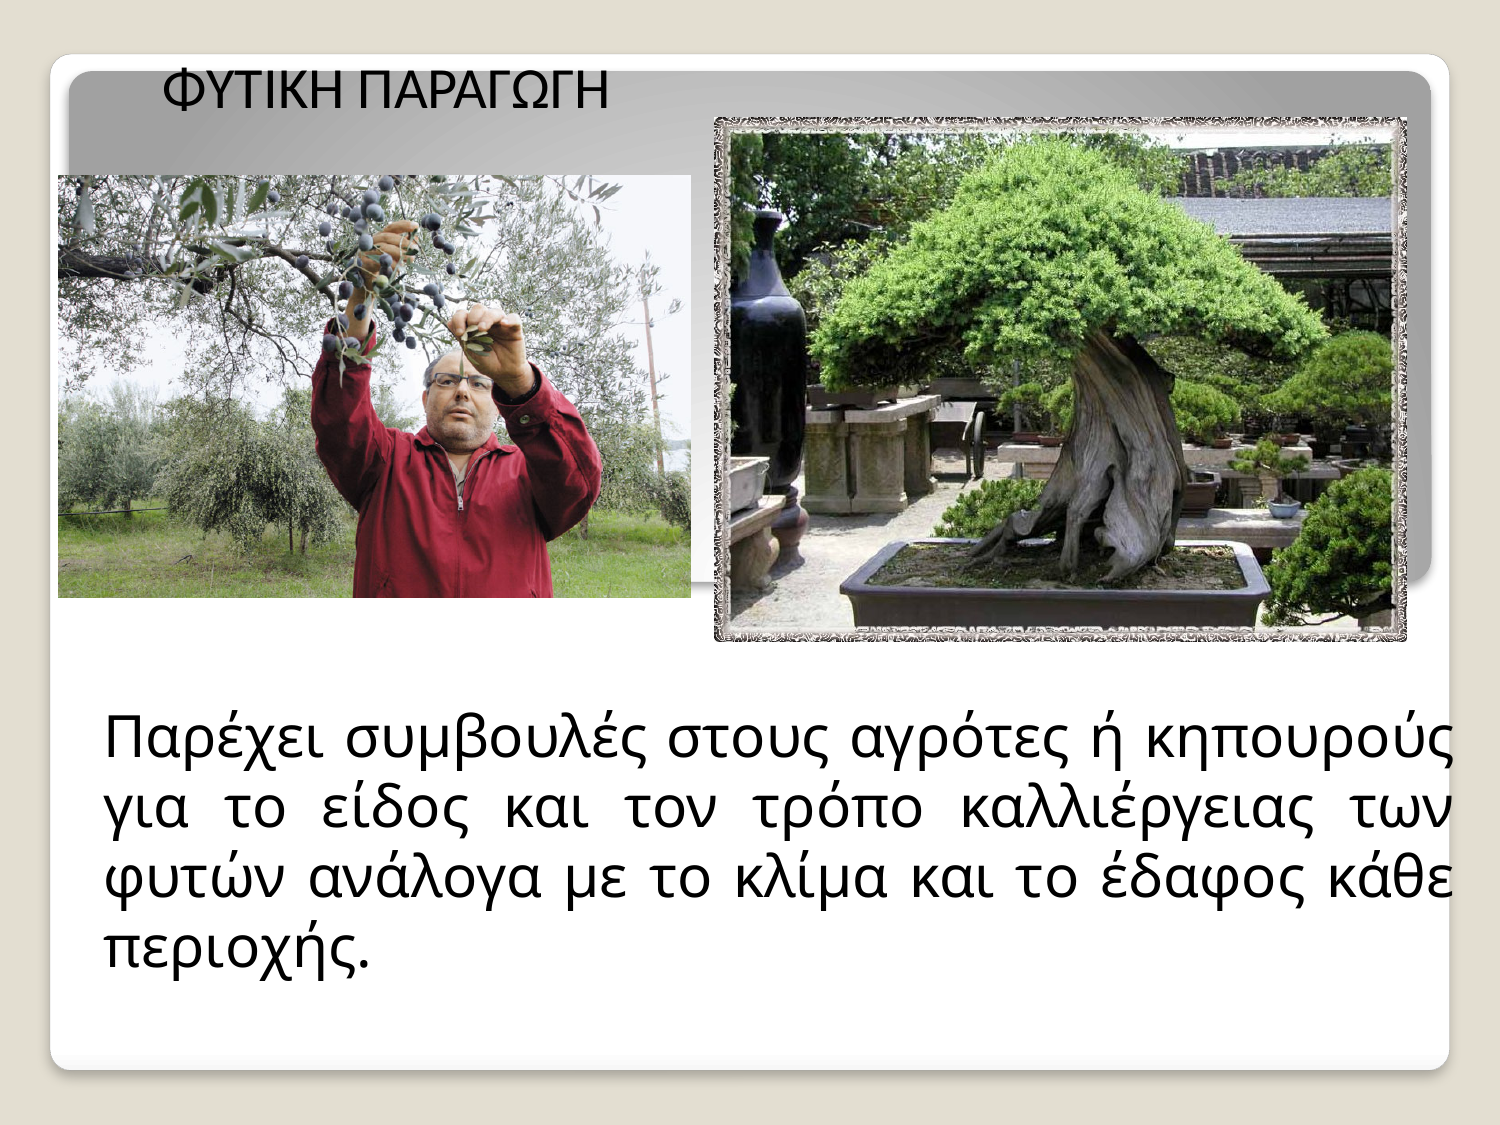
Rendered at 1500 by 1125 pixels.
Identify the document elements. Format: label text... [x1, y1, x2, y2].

picture [714, 116, 1407, 642]
text_box Παρέχει συμβουλές στους αγρότες ή κηπουρούς για το είδος και τον τρόπο καλλιέργειας των φυτών ανάλογα με το κλίμα και το έδαφος κάθε περιοχής. [88, 691, 1471, 986]
text_box ΦΥΤΙΚΗ ΠΑΡΑΓΩΓΗ [147, 42, 1412, 128]
picture [58, 175, 692, 598]
